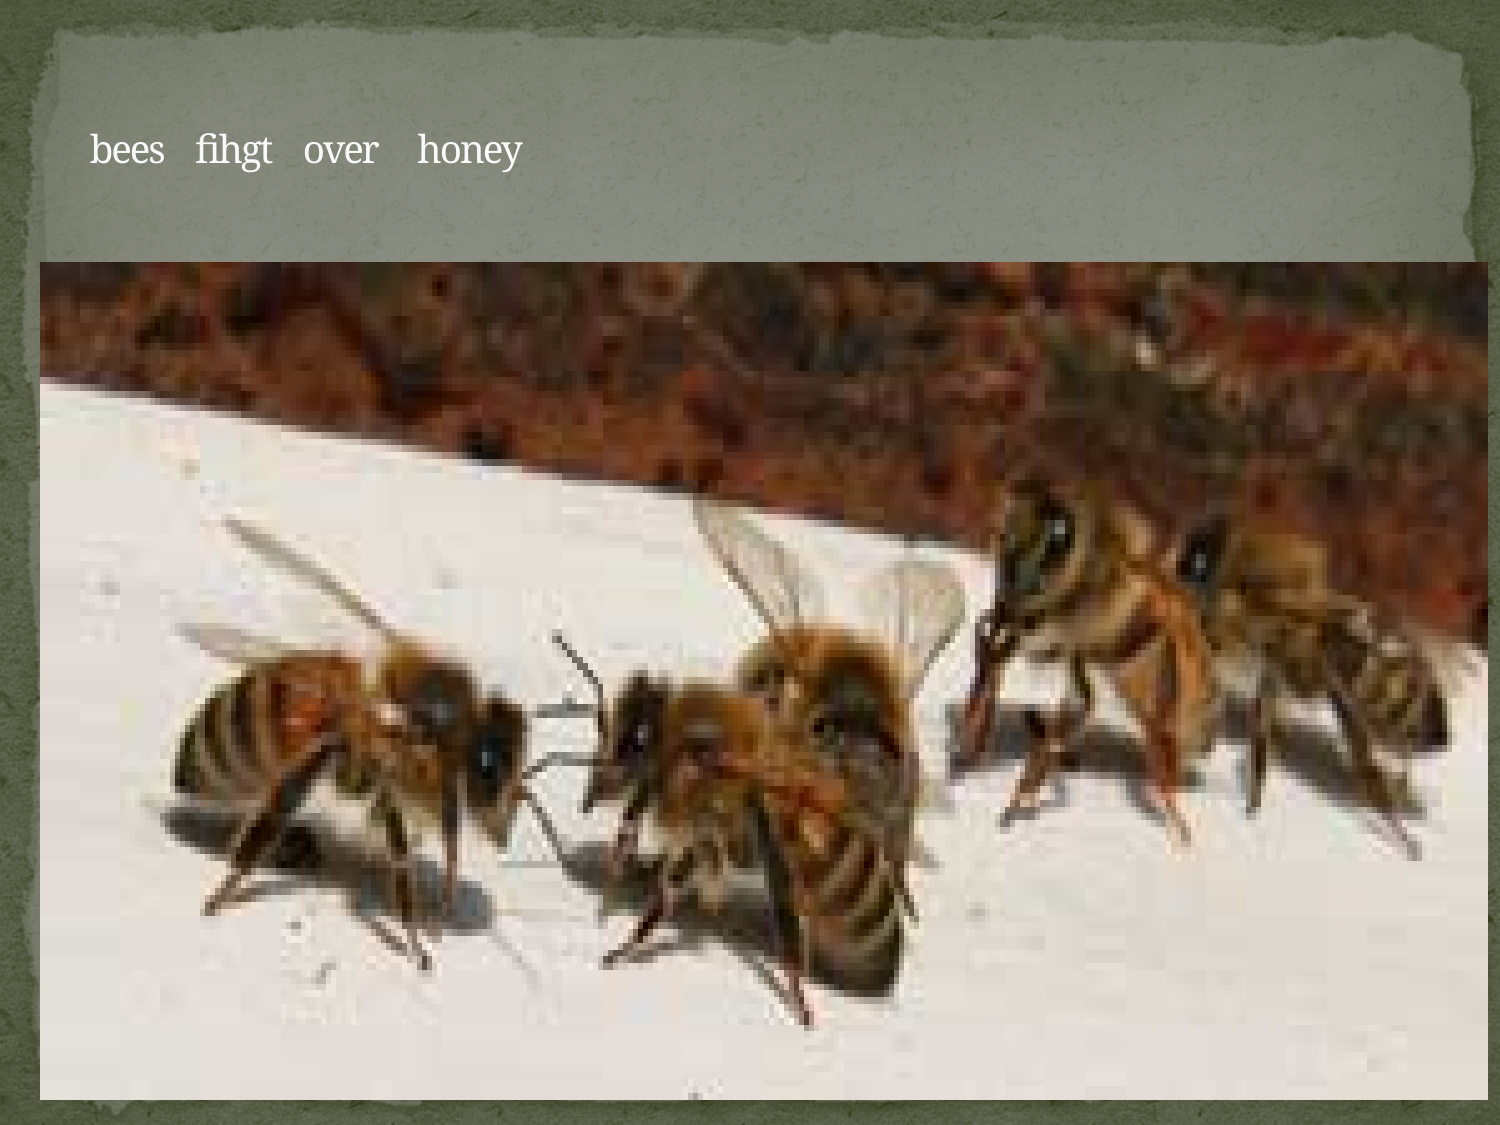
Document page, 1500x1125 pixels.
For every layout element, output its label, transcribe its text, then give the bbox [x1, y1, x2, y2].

picture [40, 262, 1488, 1100]
title bees fihgt over honey [74, 24, 1425, 225]
